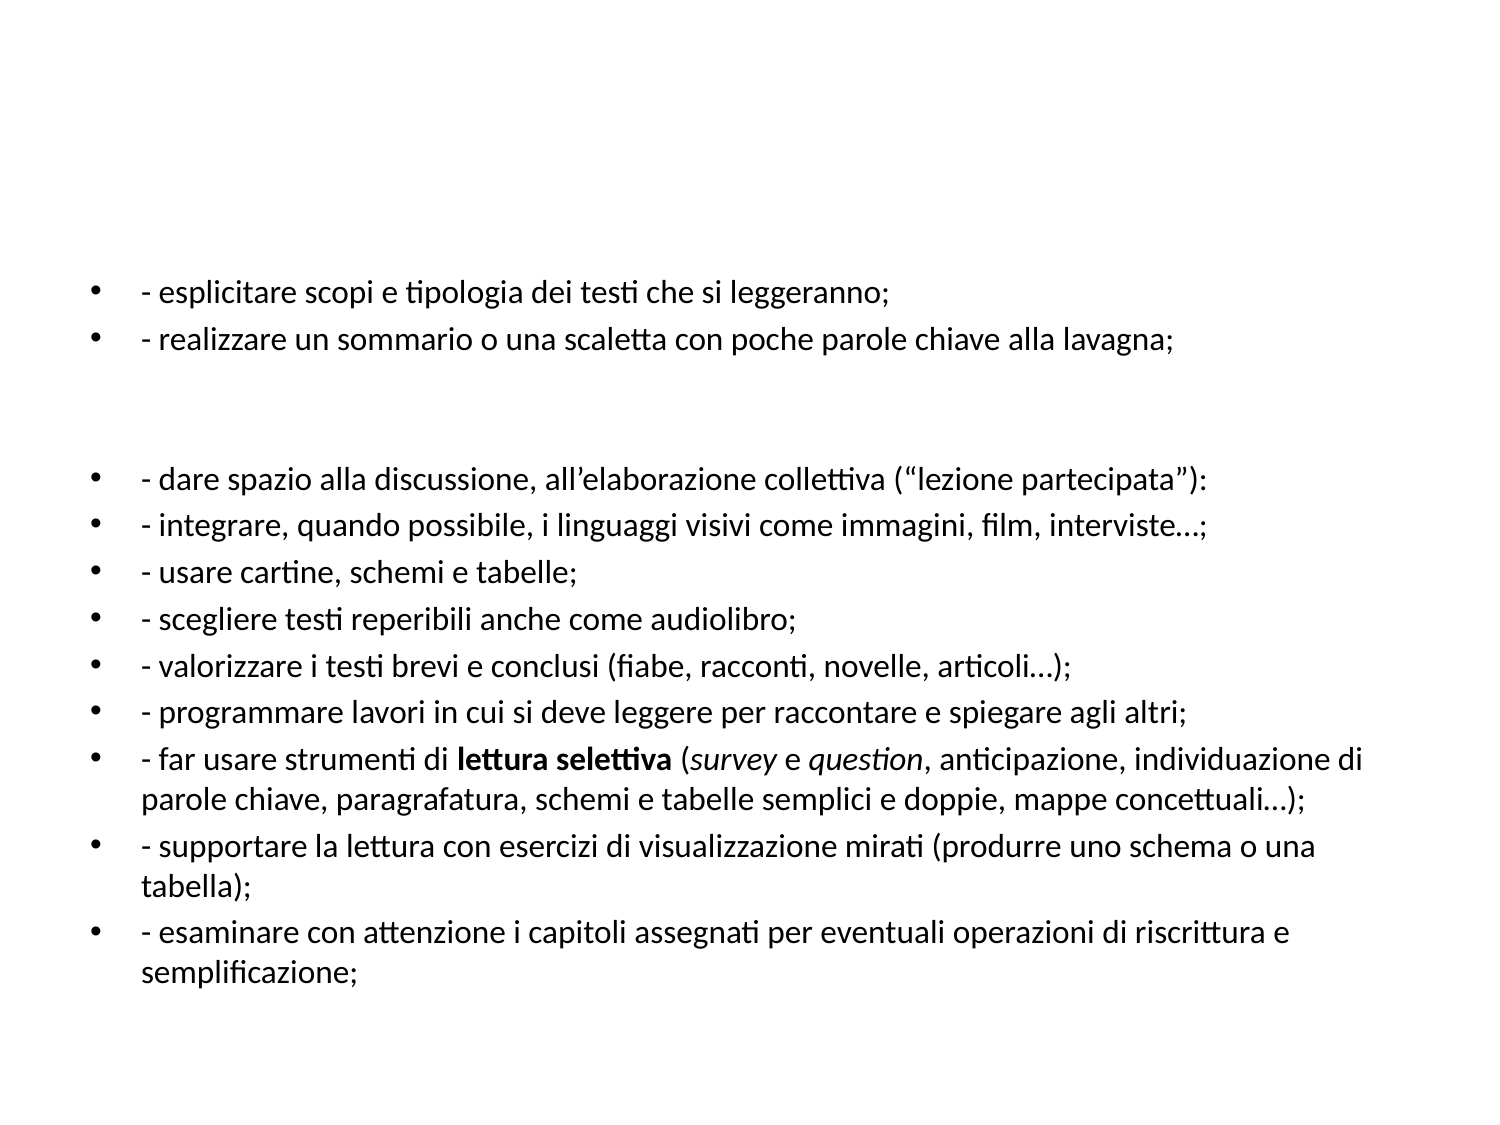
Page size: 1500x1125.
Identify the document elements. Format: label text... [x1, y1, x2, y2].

list - esplicitare scopi e tipologia dei testi che si leggeranno; - realizzare un sommario o una scaletta con poche parole chiave alla lavagna; - dare spazio alla discussione, all’elaborazione collettiva (“lezione partecipata”): - integrare, quando possibile, i linguaggi visivi come immagini, film, interviste…; - usare cartine, schemi e tabelle; - scegliere testi reperibili anche come audiolibro; - valorizzare i testi brevi e conclusi (fiabe, racconti, novelle, articoli…); - programmare lavori in cui si deve leggere per raccontare e spiegare agli altri; - far usare strumenti di lettura selettiva (survey e question, anticipazione, individuazione di parole chiave, paragrafatura, schemi e tabelle semplici e doppie, mappe concettuali…); - supportare la lettura con esercizi di visualizzazione mirati (produrre uno schema o una tabella); - esaminare con attenzione i capitoli assegnati per eventuali operazioni di riscrittura e semplificazione; [75, 262, 1425, 1005]
